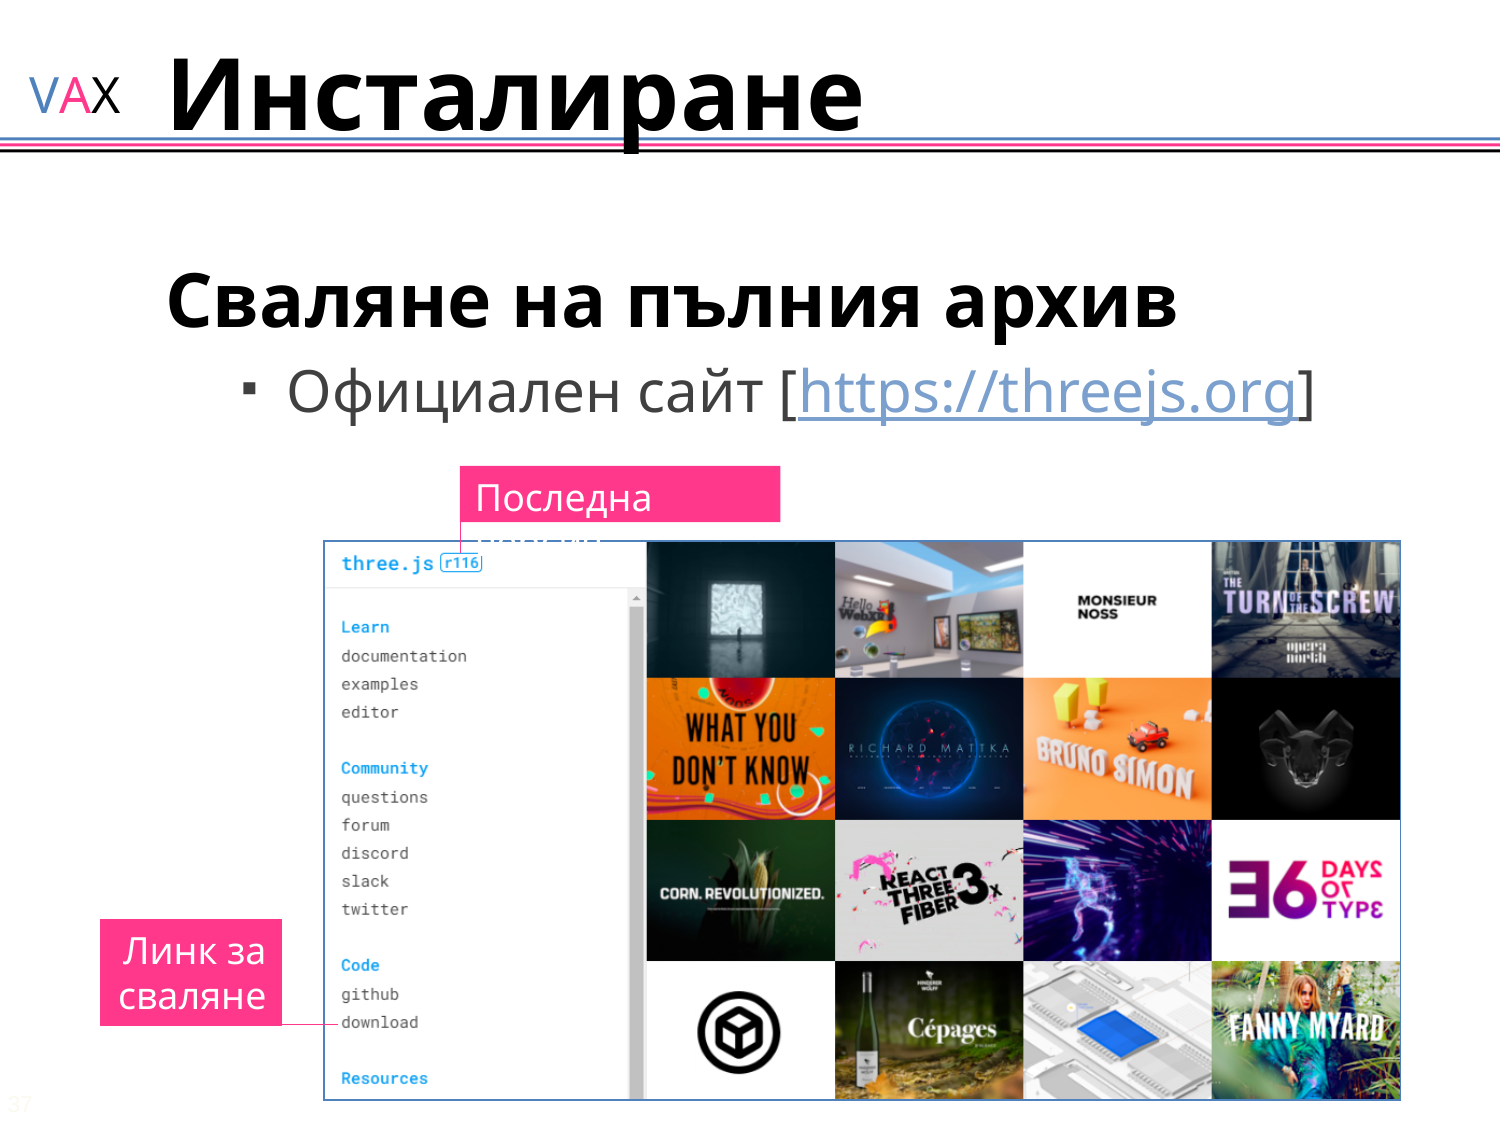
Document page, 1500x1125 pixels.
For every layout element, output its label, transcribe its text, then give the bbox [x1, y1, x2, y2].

list Сваляне на пълния архив Официален сайт [https://threejs.org] [150, 200, 1488, 1113]
picture [324, 541, 1400, 1100]
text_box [100, 918, 338, 1026]
picture [1301, 1086, 1309, 1093]
title Инсталиране [0, 37, 1500, 144]
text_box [459, 465, 781, 554]
